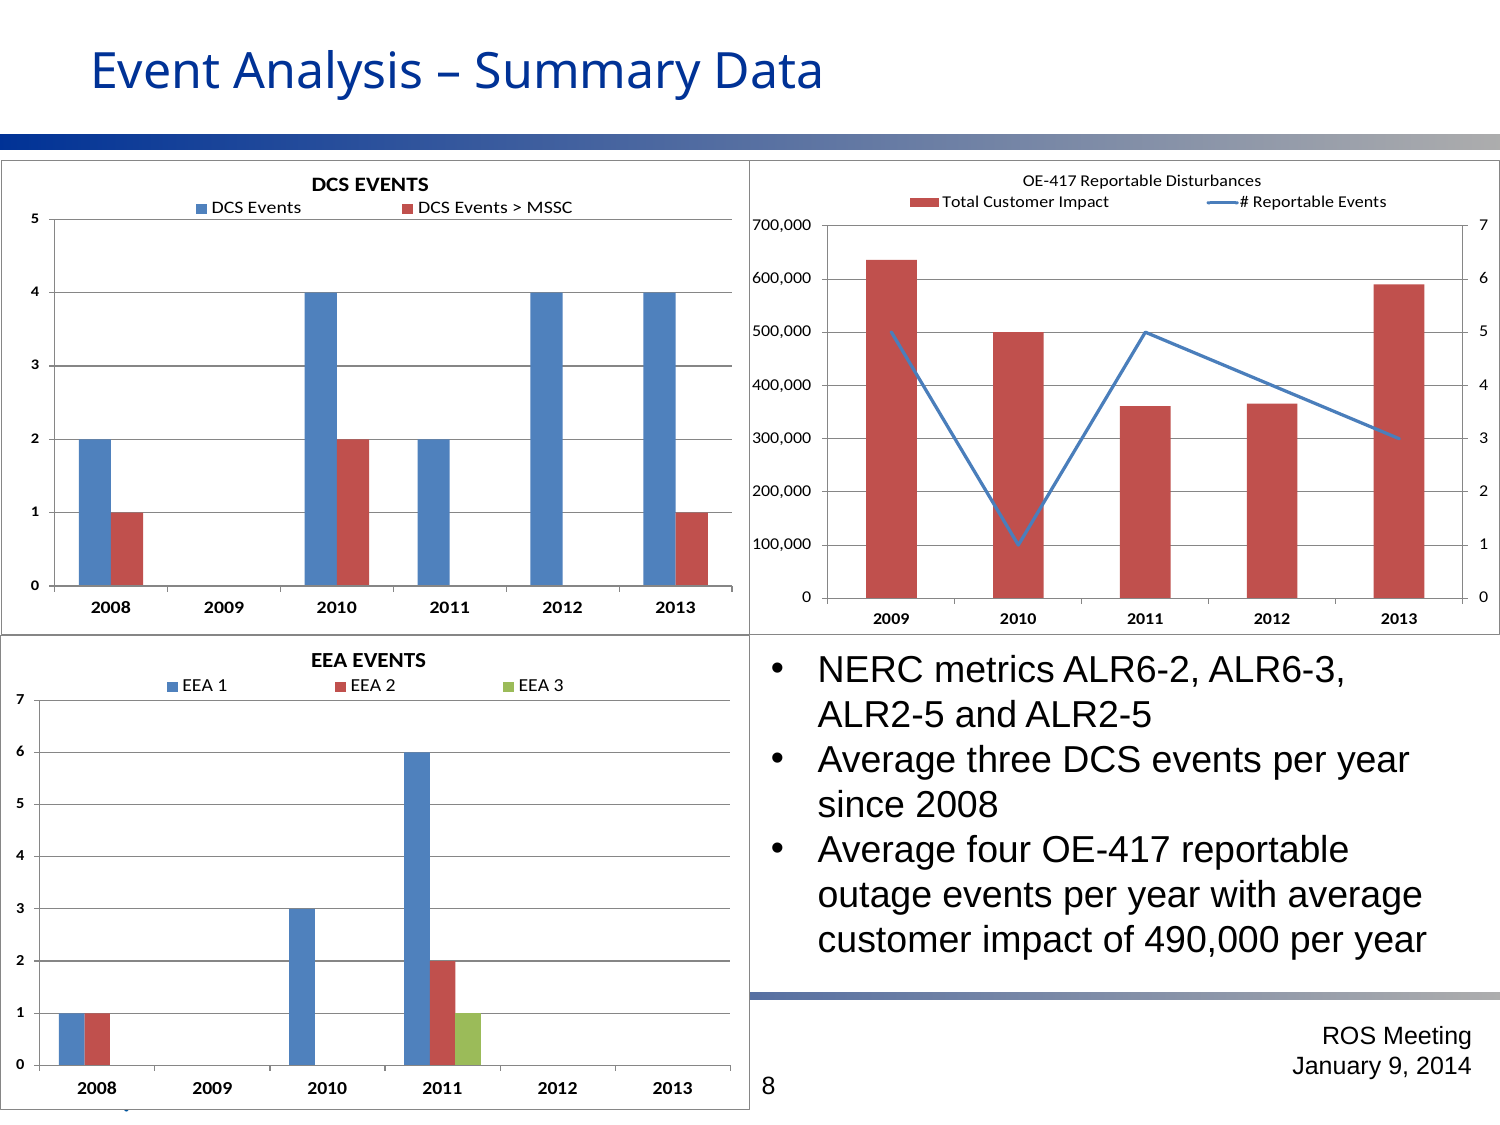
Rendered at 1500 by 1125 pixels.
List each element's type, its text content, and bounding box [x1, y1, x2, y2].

title Event Analysis – Summary Data [75, 12, 1450, 125]
picture [0, 160, 1500, 1113]
text_box NERC metrics ALR6-2, ALR6-3, ALR2-5 and ALR2-5 Average three DCS events per year since 2008 Average four OE-417 reportable outage events per year with average customer impact of 490,000 per year [756, 643, 1475, 968]
footer ROS Meeting January 9, 2014 [812, 1012, 1488, 1101]
